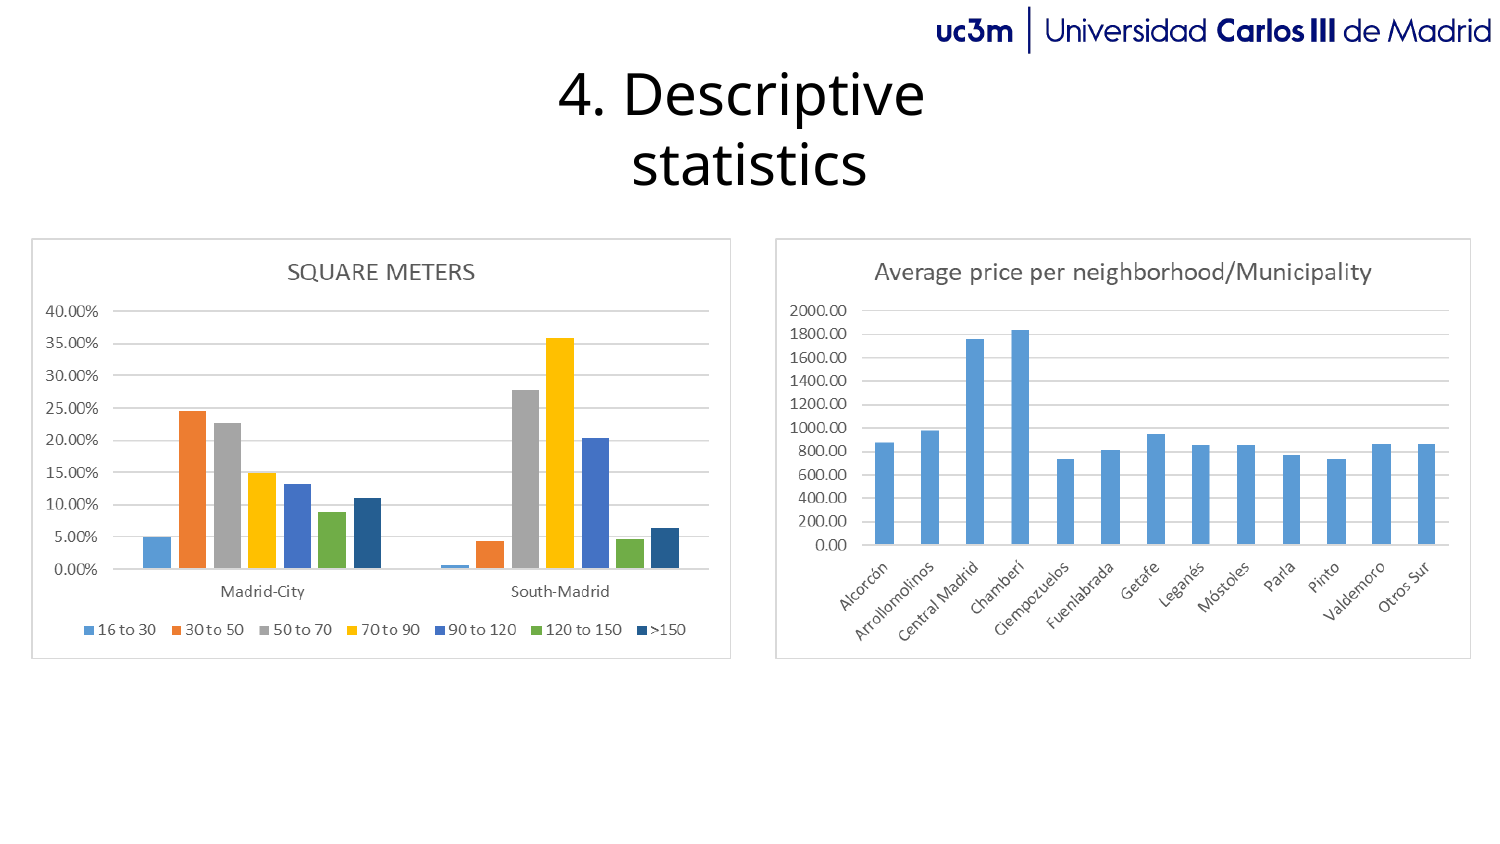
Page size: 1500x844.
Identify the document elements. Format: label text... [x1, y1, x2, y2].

picture [775, 238, 1471, 660]
picture [31, 237, 731, 660]
picture [912, 0, 1500, 61]
title 4. Descriptive statistics [468, 88, 1032, 167]
